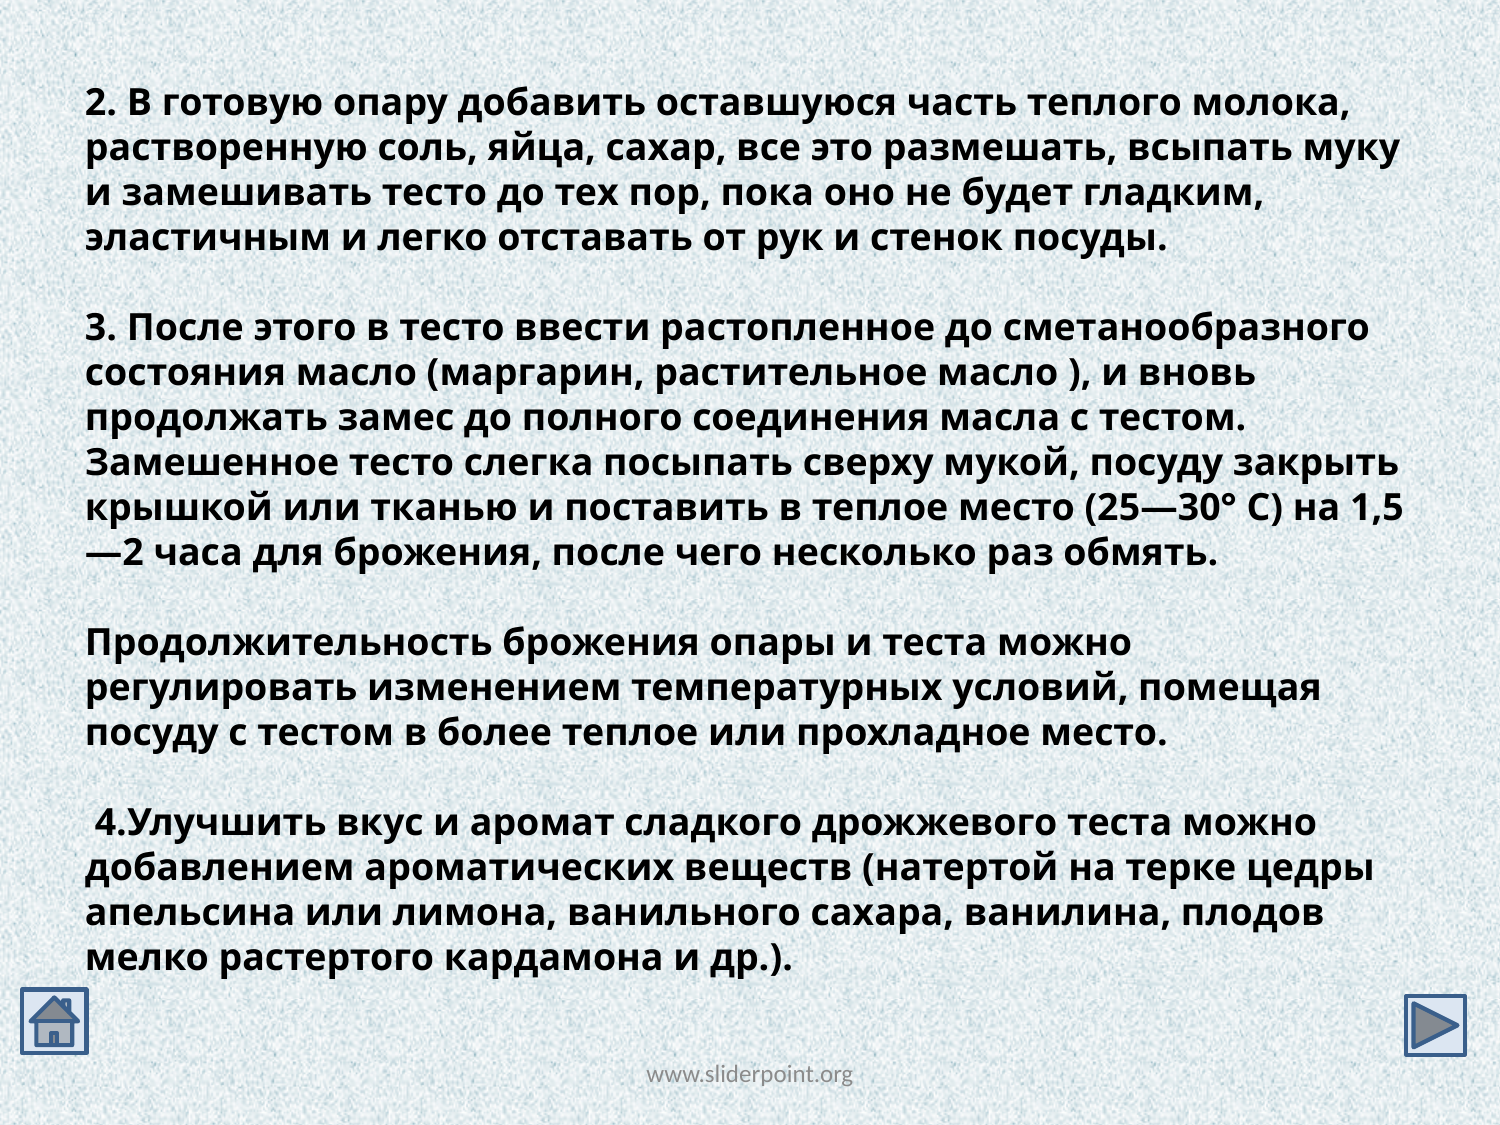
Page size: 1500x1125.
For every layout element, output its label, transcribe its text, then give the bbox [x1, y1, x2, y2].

text_box [20, 987, 89, 1055]
text_box 2. В готовую опару добавить оставшуюся часть теплого молока, растворенную соль, яйца, сахар, все это размешать, всыпать муку и замешивать тесто до тех пор, пока оно не будет гладким, эластичным и легко отставать от рук и стенок посуды. 3. После этого в тесто ввести растопленное до сметанообразного состояния масло (маргарин, растительное масло ), и вновь продолжать замес до полного соединения масла с тестом. Замешенное тесто слегка посыпать сверху мукой, посуду закрыть крышкой или тканью и поставить в теплое место (25—30° С) на 1,5—2 часа для брожения, после чего несколько раз обмять. Продолжительность брожения опары и теста можно регулировать изменением температурных условий, помещая посуду с тестом в более теплое или прохладное место. 4.Улучшить вкус и аромат сладкого дрожжевого теста можно добавлением ароматических веществ (натертой на терке цедры апельсина или лимона, ванильного сахара, ванилина, плодов мелко растертого кардамона и др.). [70, 70, 1430, 985]
text_box [1404, 994, 1467, 1057]
footer www.sliderpoint.org [512, 1042, 988, 1103]
picture [0, 0, 1500, 1125]
